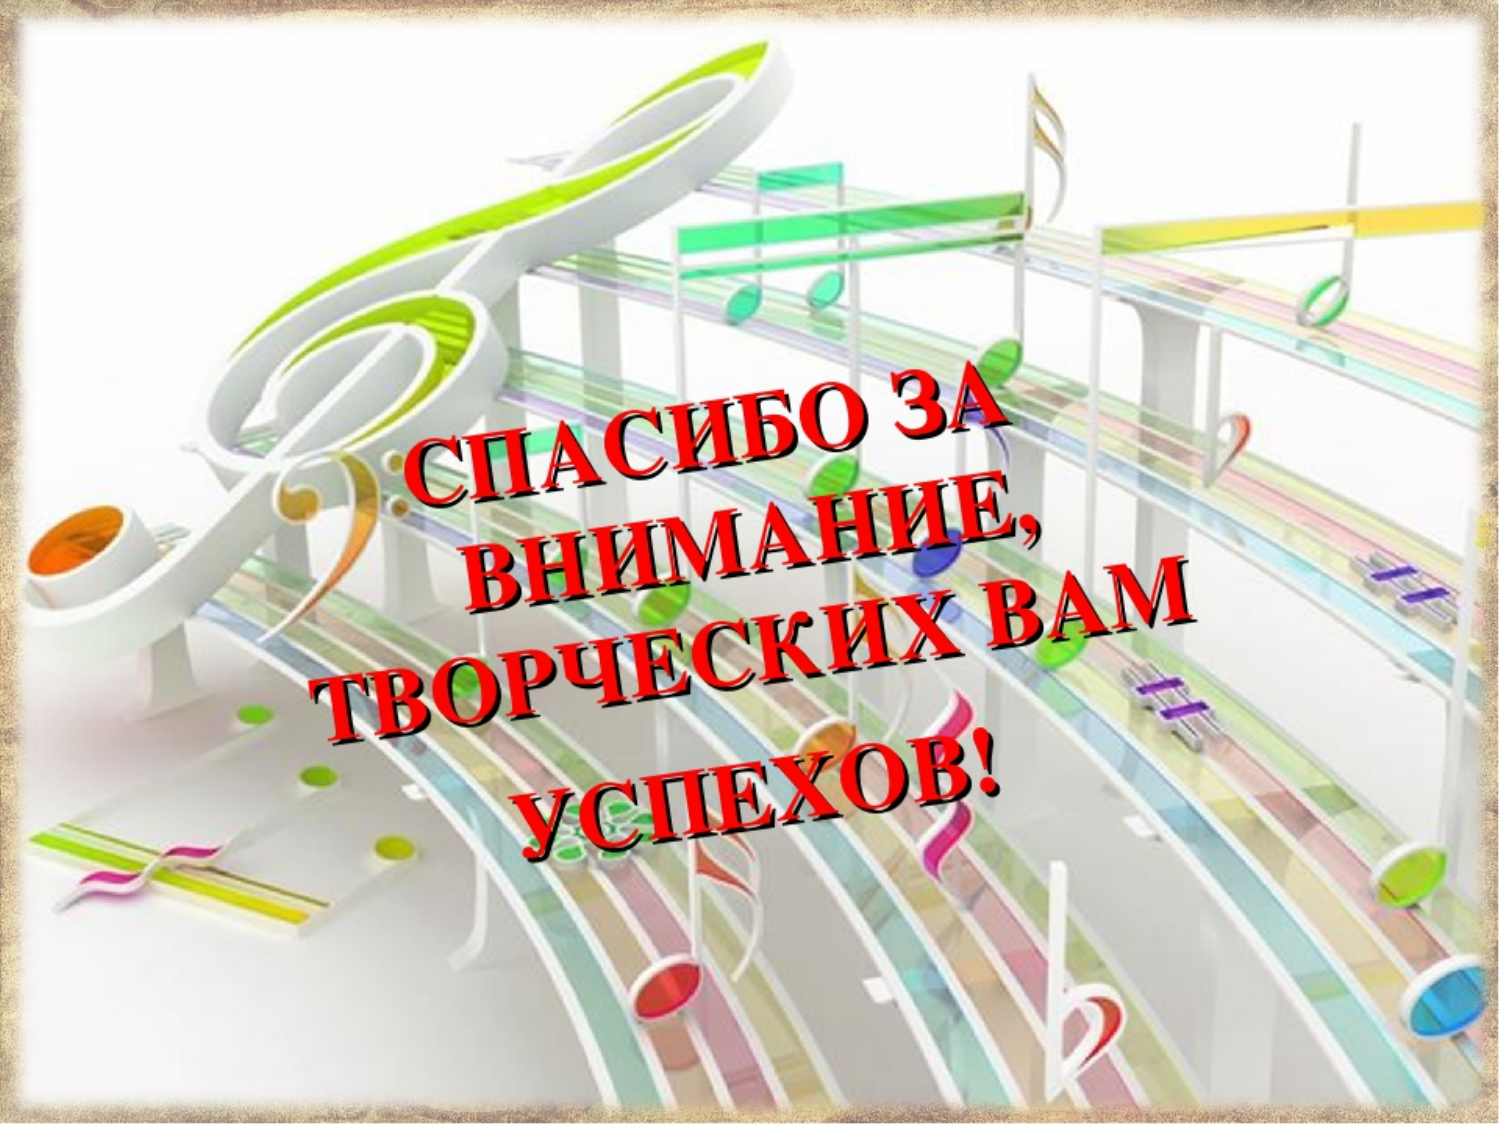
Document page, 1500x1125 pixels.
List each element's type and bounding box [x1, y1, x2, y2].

list [0, 0, 1500, 1125]
